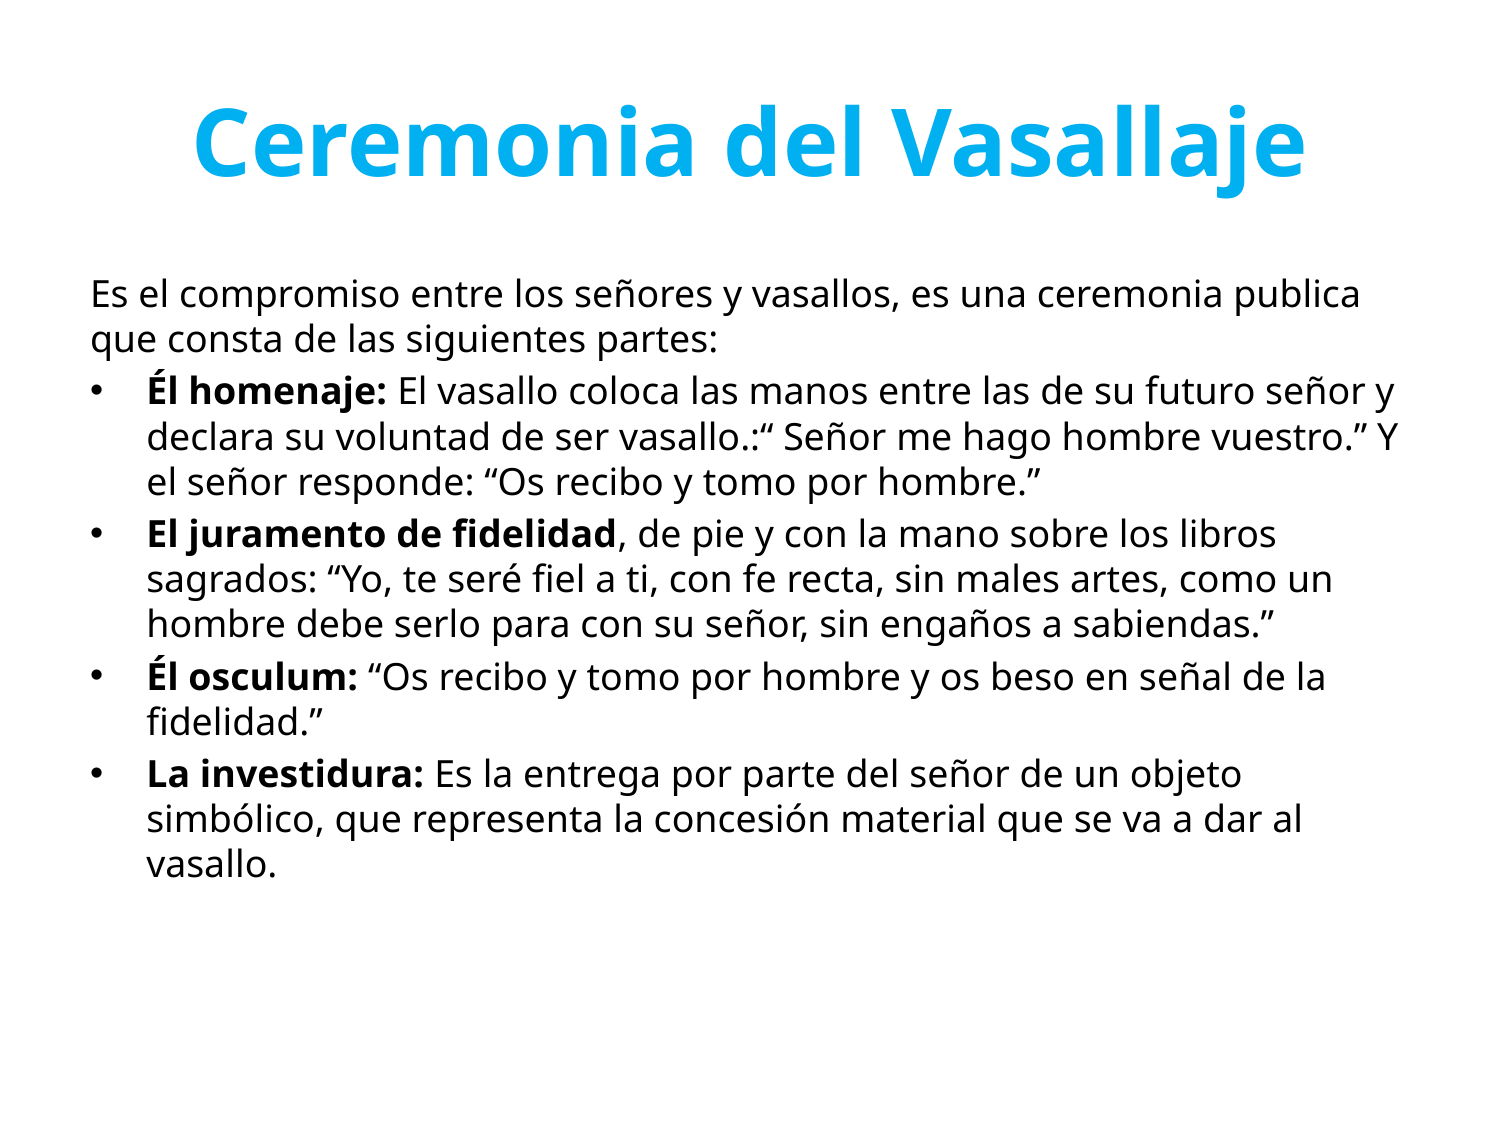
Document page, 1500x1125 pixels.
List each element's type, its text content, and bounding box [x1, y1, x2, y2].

list Es el compromiso entre los señores y vasallos, es una ceremonia publica que consta de las siguientes partes: Él homenaje: El vasallo coloca las manos entre las de su futuro señor y declara su voluntad de ser vasallo.:“ Señor me hago hombre vuestro.” Y el señor responde: “Os recibo y tomo por hombre.” El juramento de fidelidad, de pie y con la mano sobre los libros sagrados: “Yo, te seré fiel a ti, con fe recta, sin males artes, como un hombre debe serlo para con su señor, sin engaños a sabiendas.” Él osculum: “Os recibo y tomo por hombre y os beso en señal de la fidelidad.” La investidura: Es la entrega por parte del señor de un objeto simbólico, que representa la concesión material que se va a dar al vasallo. [75, 262, 1425, 1005]
title Ceremonia del Vasallaje [75, 45, 1425, 233]
